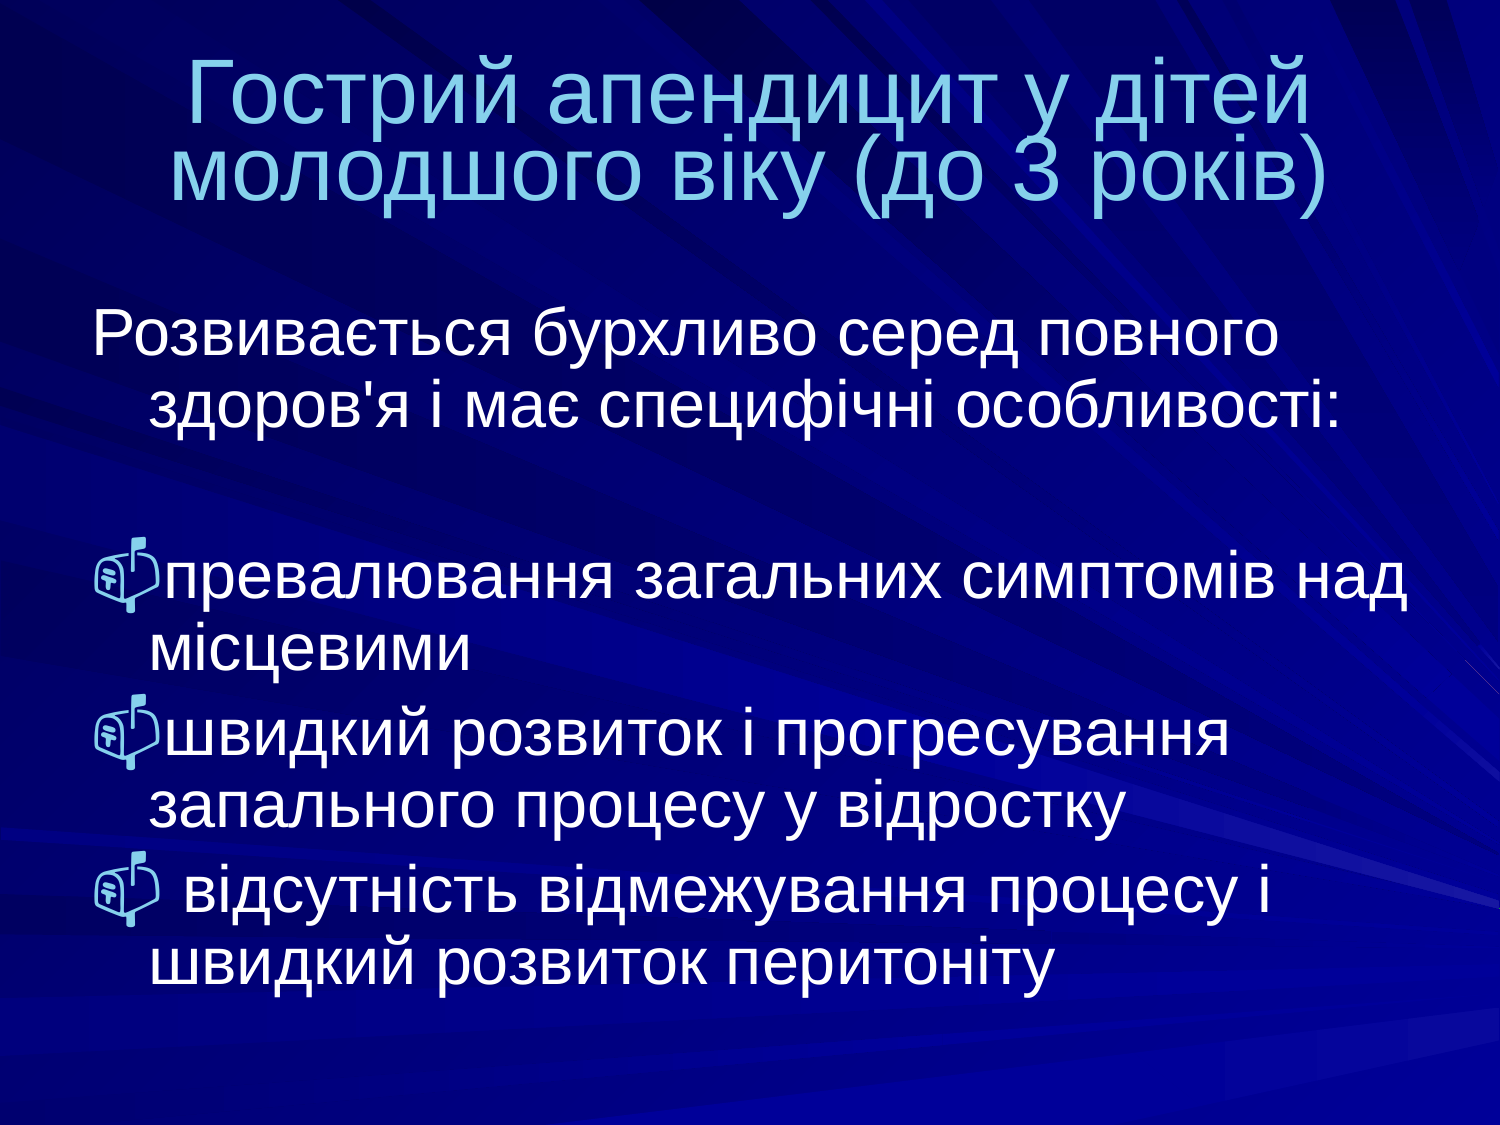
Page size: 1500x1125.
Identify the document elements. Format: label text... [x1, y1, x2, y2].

list Розвивається бурхливо серед повного здоров'я і має специфічні особливості: превалювання загальних симптомів над місцевими швидкий розвиток і прогресування запального процесу у відростку відсутність відмежування процесу і швидкий розвиток перитоніту [76, 290, 1427, 971]
title Гострий апендицит у дітей молодшого віку (до 3 років) [75, 45, 1425, 234]
